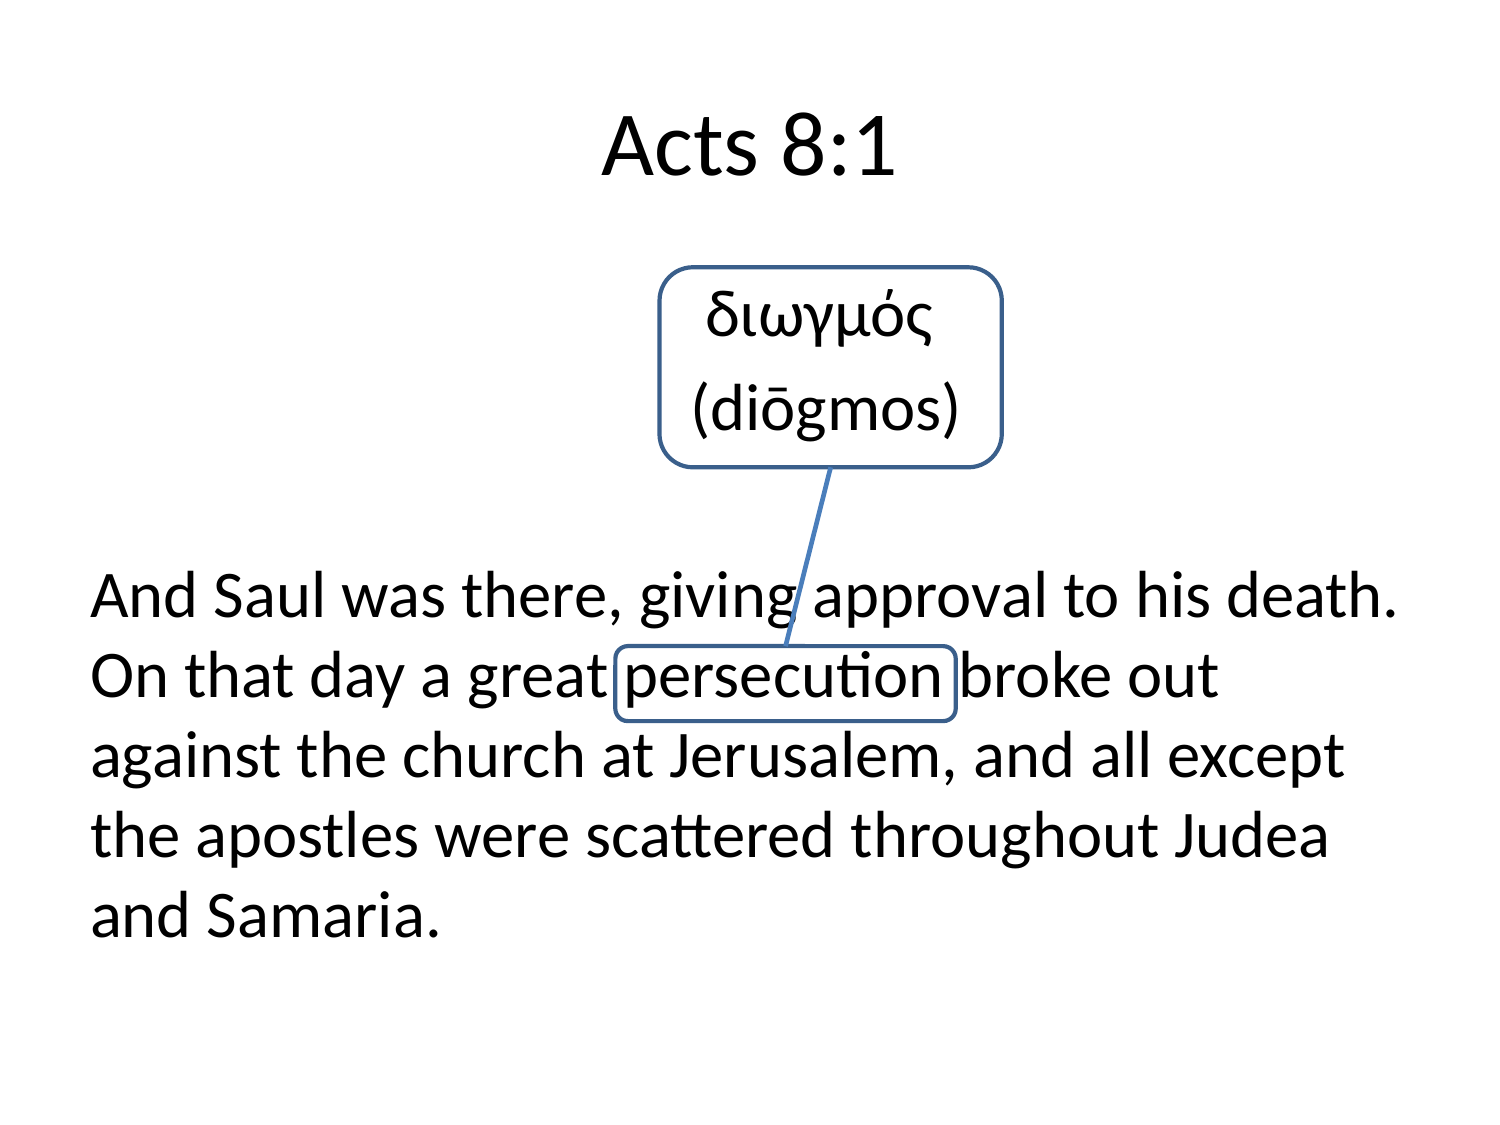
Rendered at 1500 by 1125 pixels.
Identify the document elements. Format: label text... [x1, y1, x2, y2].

text_box [613, 643, 958, 724]
list διωγμός (diōgmos) And Saul was there, giving approval to his death. On that day a great persecution broke out against the church at Jerusalem, and all except the apostles were scattered throughout Judea and Samaria. [75, 262, 1425, 1005]
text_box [785, 466, 831, 647]
title Acts 8:1 [75, 45, 1425, 233]
text_box [657, 265, 1004, 470]
